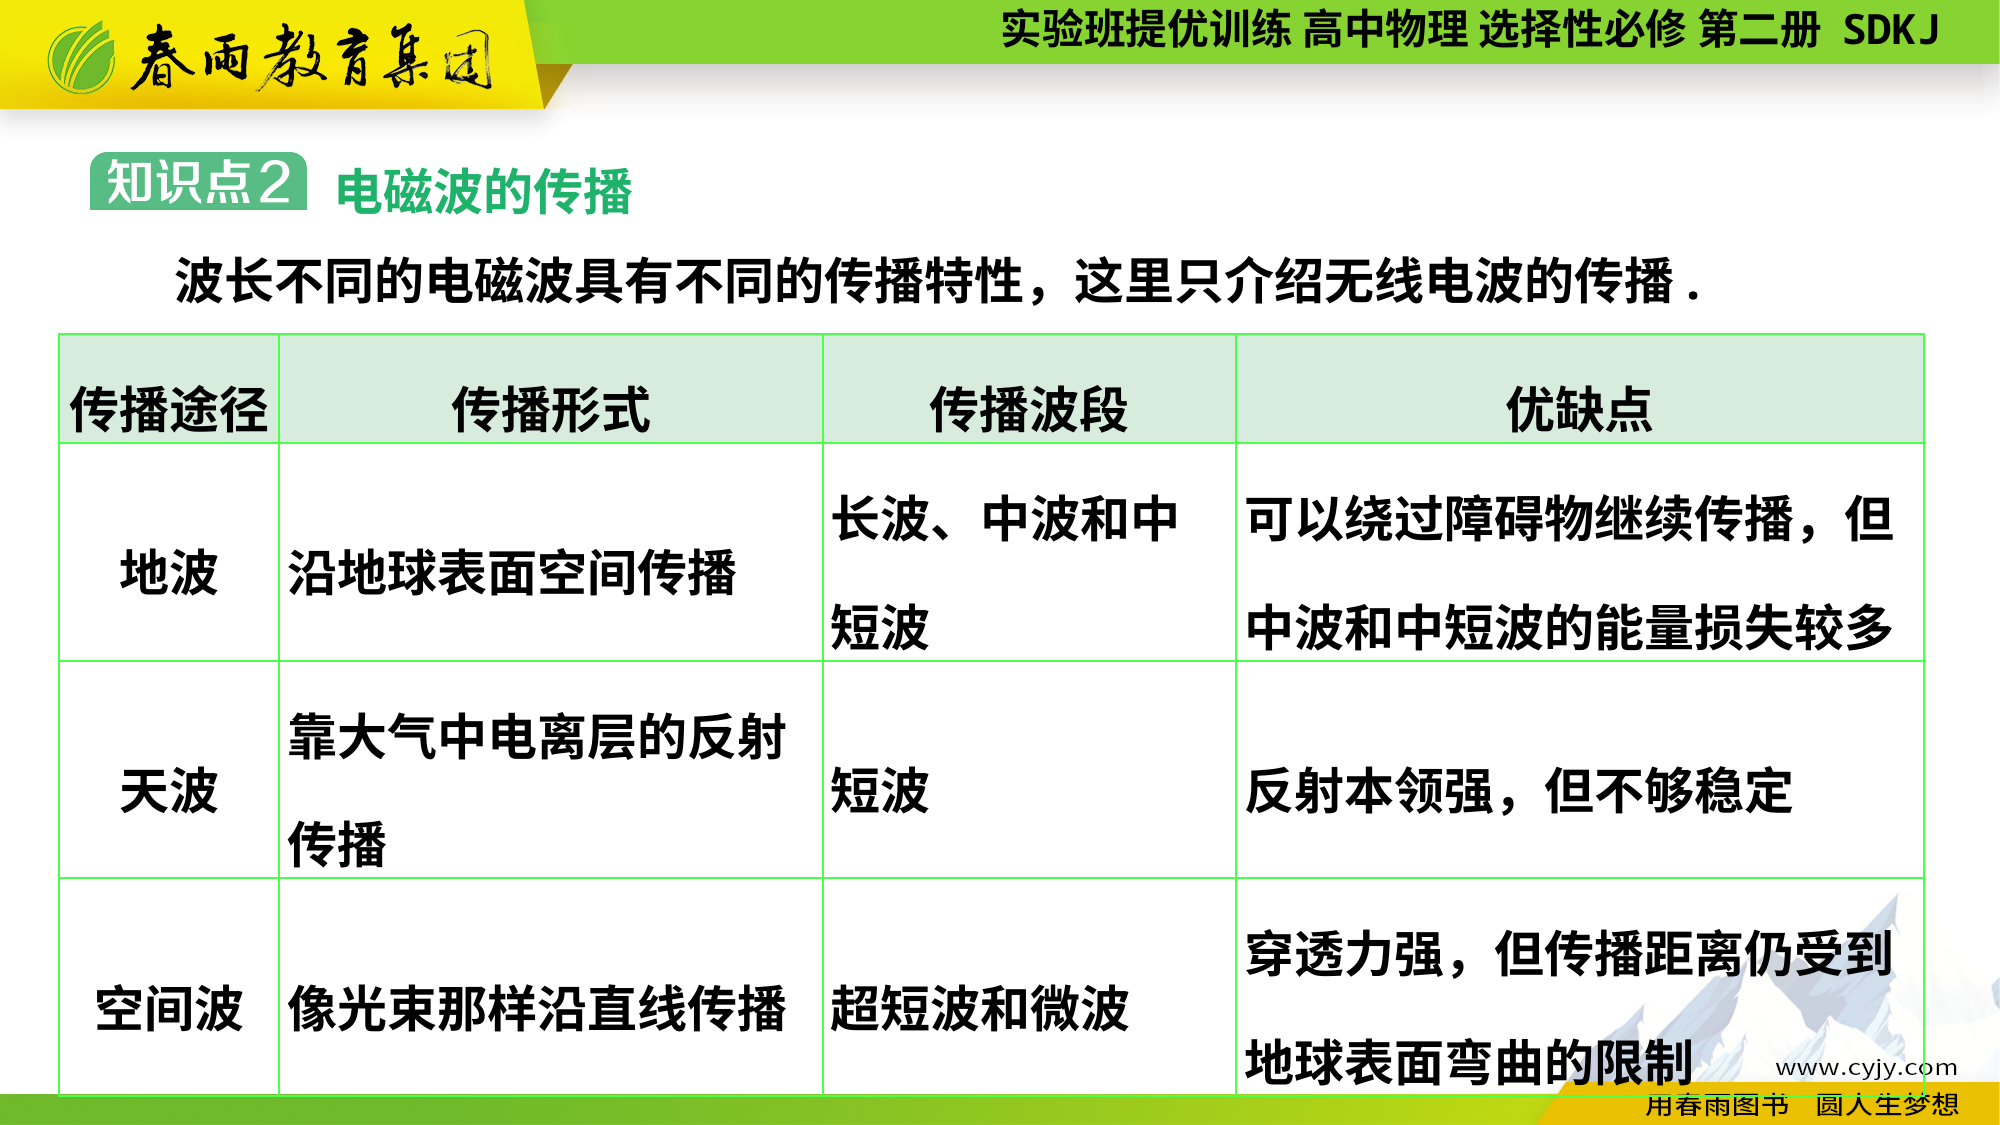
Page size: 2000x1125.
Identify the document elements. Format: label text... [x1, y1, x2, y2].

table_cell 沿地球表面空间传播 [280, 444, 822, 660]
table_cell 长波、中波和中短波 [824, 444, 1235, 660]
table_cell 空间波 [60, 879, 278, 1095]
table_cell 超短波和微波 [824, 879, 1235, 1095]
list 电磁波的传播 波长不同的电磁波具有不同的传播特性，这里只介绍无线电波的传播. [59, 122, 1944, 308]
table_cell 穿透力强，但传播距离仍受到地球表面弯曲的限制 [1237, 879, 1923, 1095]
table_cell 像光束那样沿直线传播 [280, 879, 822, 1095]
table_cell 可以绕过障碍物继续传播，但中波和中短波的能量损失较多 [1237, 444, 1923, 660]
picture [0, 0, 2000, 1125]
table_cell 靠大气中电离层的反射传播 [280, 662, 822, 877]
table_header 传播形式 [280, 335, 822, 442]
table_cell 地波 [60, 444, 278, 660]
table_header 传播波段 [824, 335, 1235, 442]
table_cell 短波 [824, 662, 1235, 877]
table_header 传播途径 [60, 335, 278, 442]
table_cell 天波 [60, 662, 278, 877]
table_header 优缺点 [1237, 335, 1923, 442]
table_cell 反射本领强，但不够稳定 [1237, 662, 1923, 877]
